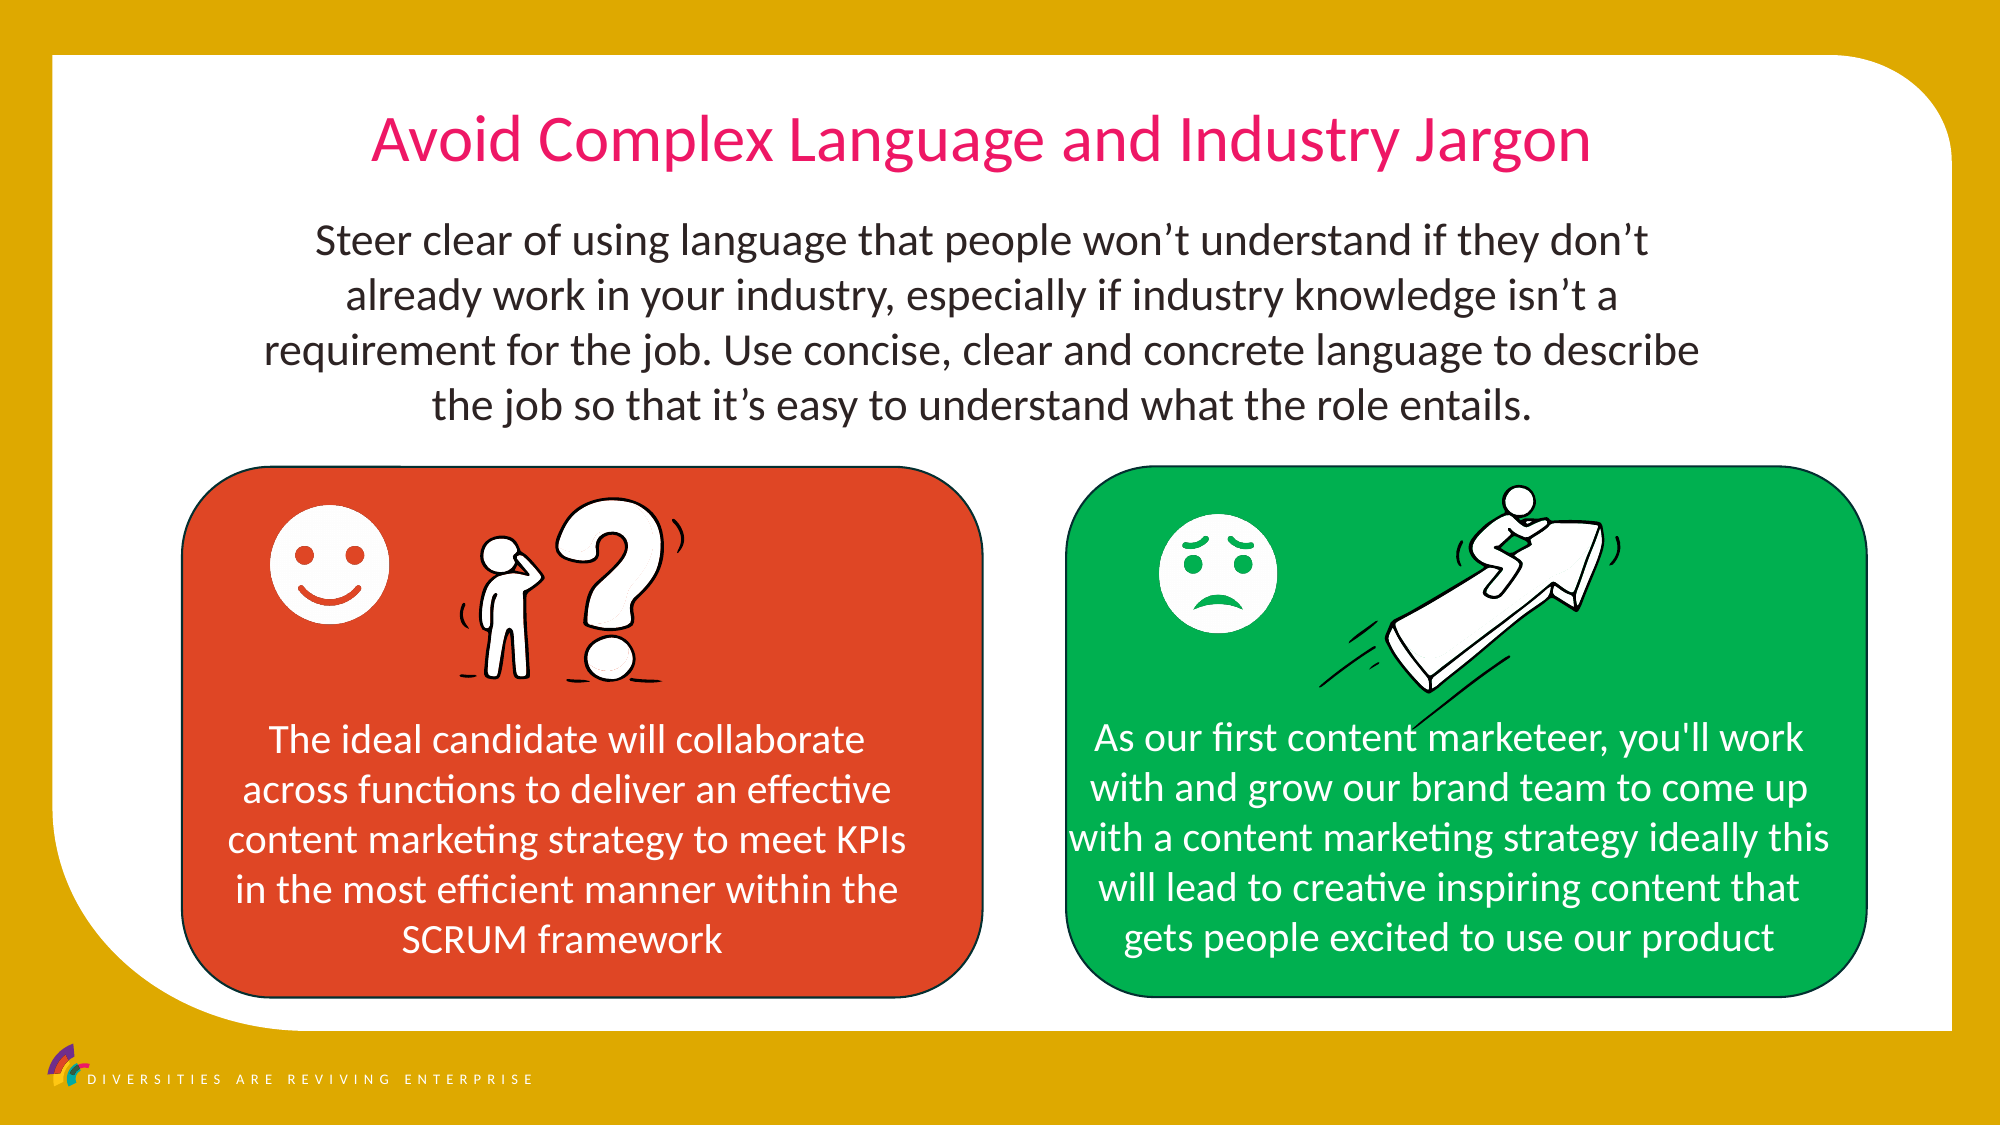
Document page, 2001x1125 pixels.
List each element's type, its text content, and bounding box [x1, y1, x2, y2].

text_box The ideal candidate will collaborate across functions to deliver an effective content marketing strategy to meet KPIs in the most efficient manner within the SCRUM framework [203, 704, 931, 970]
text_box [459, 497, 685, 683]
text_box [1319, 484, 1621, 730]
picture [254, 489, 405, 640]
text_box [180, 465, 984, 999]
text_box Avoid Complex Language and Industry Jargon Steer clear of using language that people won’t understand if they don’t already work in your industry, especially if industry knowledge isn’t a requirement for the job. Use concise, clear and concrete language to describe the job so that it’s easy to understand what the role entails. [239, 87, 1726, 437]
text_box As our first content marketeer, you'll work with and grow our brand team to come up with a content marketing strategy ideally this will lead to creative inspiring content that gets people excited to use our product [1053, 701, 1846, 967]
picture [1142, 498, 1293, 649]
text_box [1065, 465, 1868, 999]
